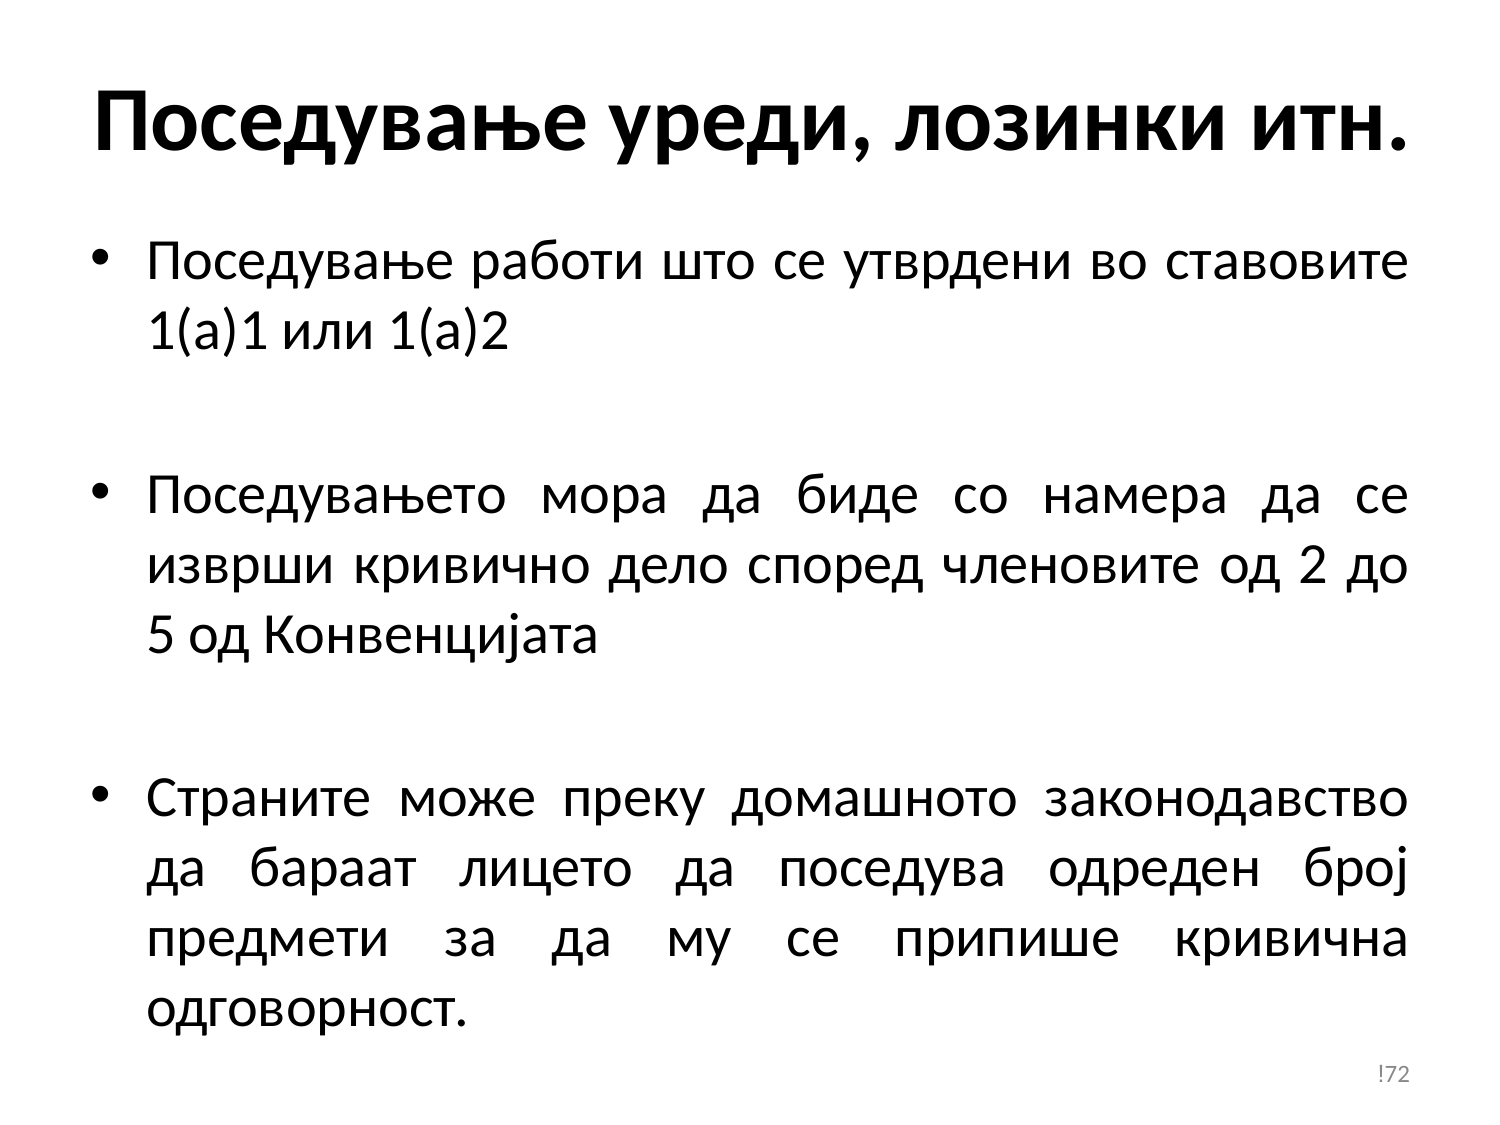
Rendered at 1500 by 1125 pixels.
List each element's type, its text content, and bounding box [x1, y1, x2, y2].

slide_number !72 [1074, 1042, 1425, 1103]
list Поседување работи што се утврдени во ставовите 1(a)1 или 1(a)2 Поседувањето мора да биде со намера да се изврши кривично дело според членовите од 2 до 5 од Конвенцијата Страните може преку домашното законодавство да бараат лицето да поседува одреден број предмети за да му се припише кривична одговорност. [75, 214, 1425, 779]
title Поседување уреди, лозинки итн. [75, 20, 1452, 208]
